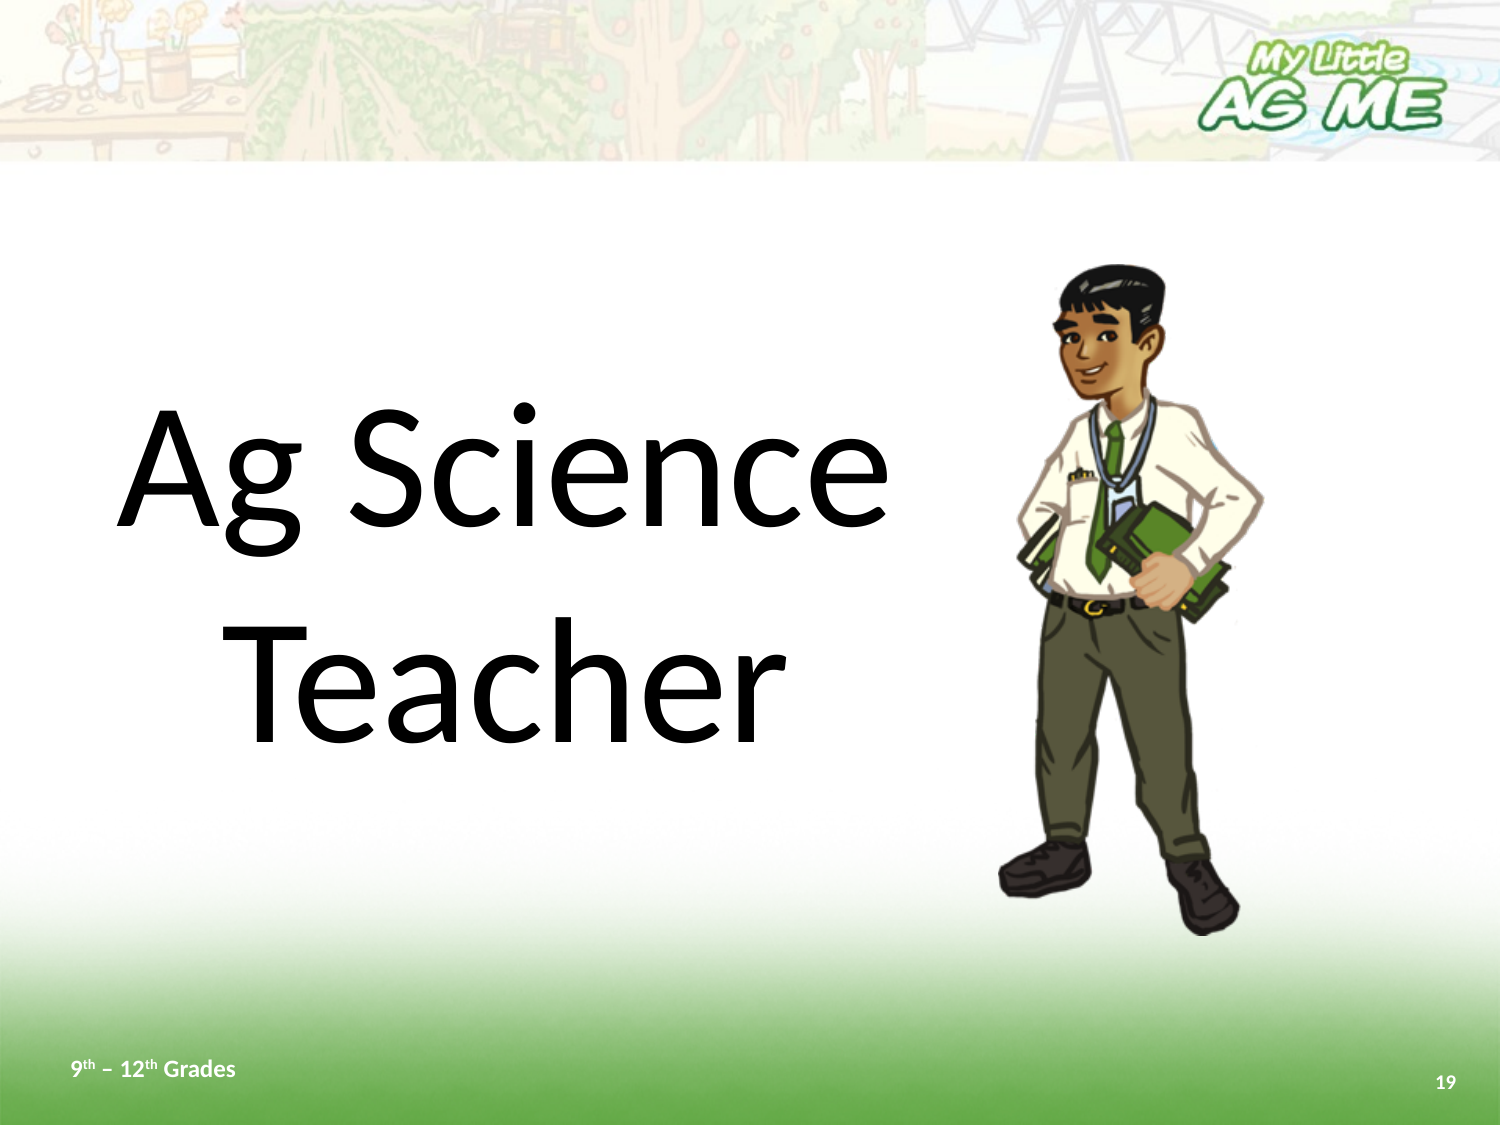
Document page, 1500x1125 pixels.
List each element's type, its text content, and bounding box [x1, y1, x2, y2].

picture [0, 0, 1500, 1125]
text_box Ag Science Teacher [0, 339, 998, 786]
